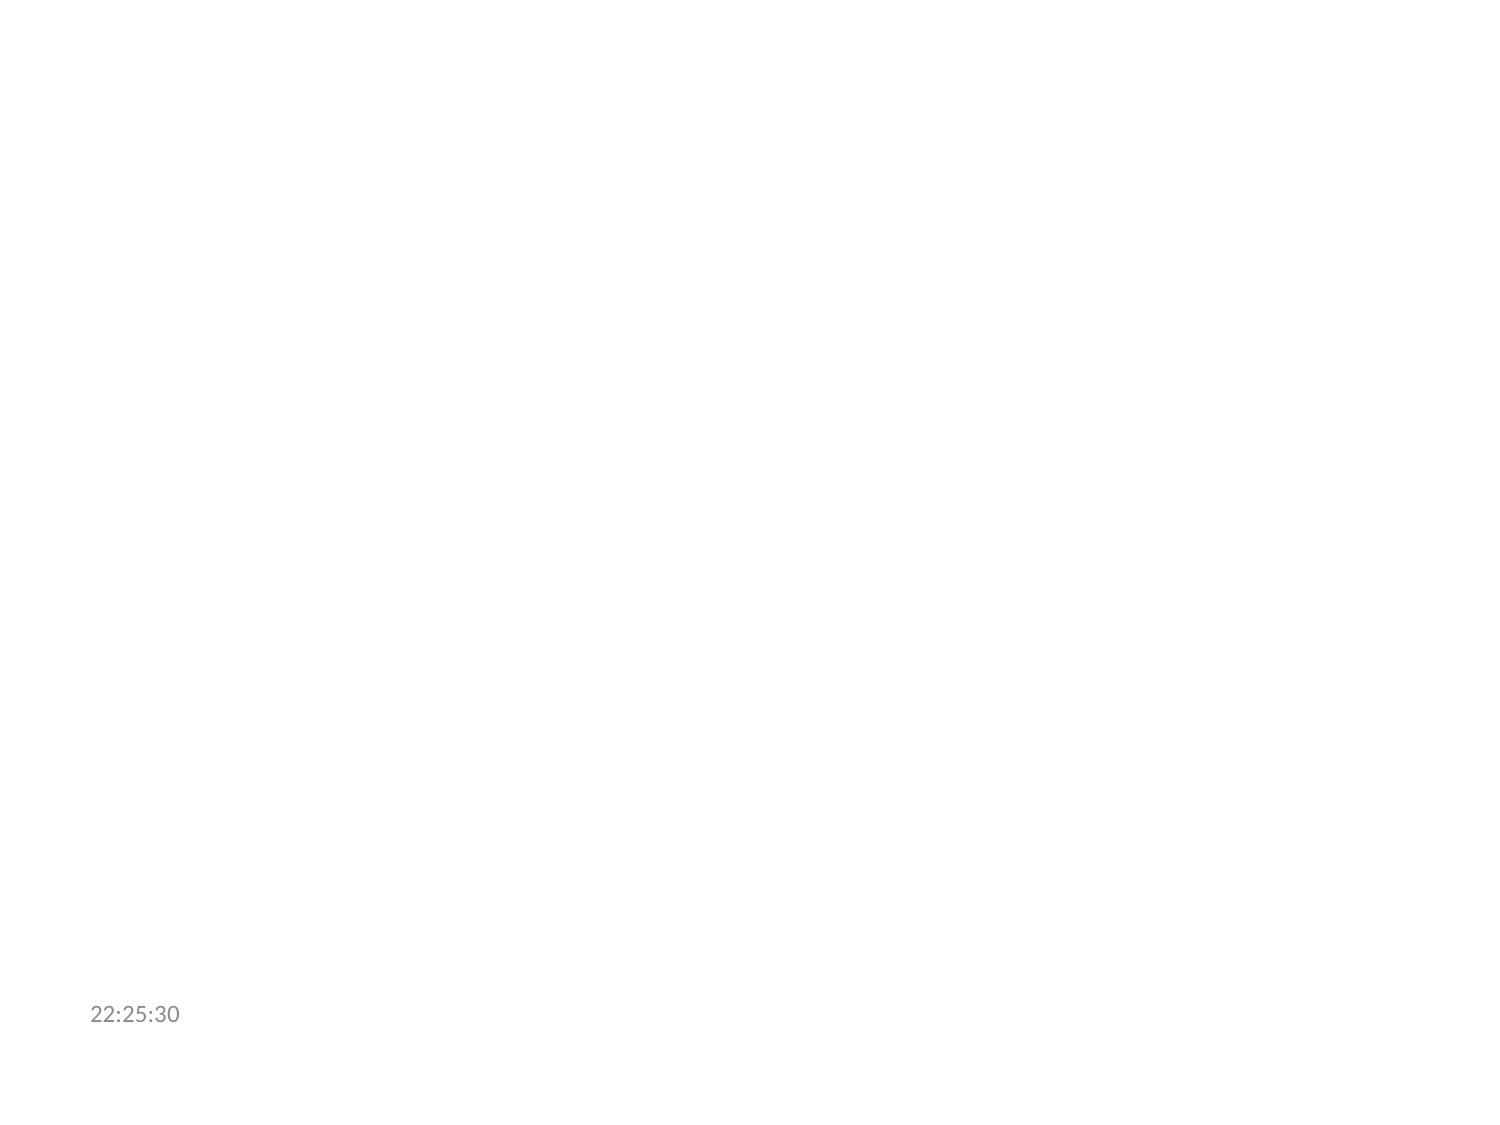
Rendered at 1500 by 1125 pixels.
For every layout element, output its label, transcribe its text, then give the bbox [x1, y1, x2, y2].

text_box 15:35:09 [75, 982, 425, 1043]
